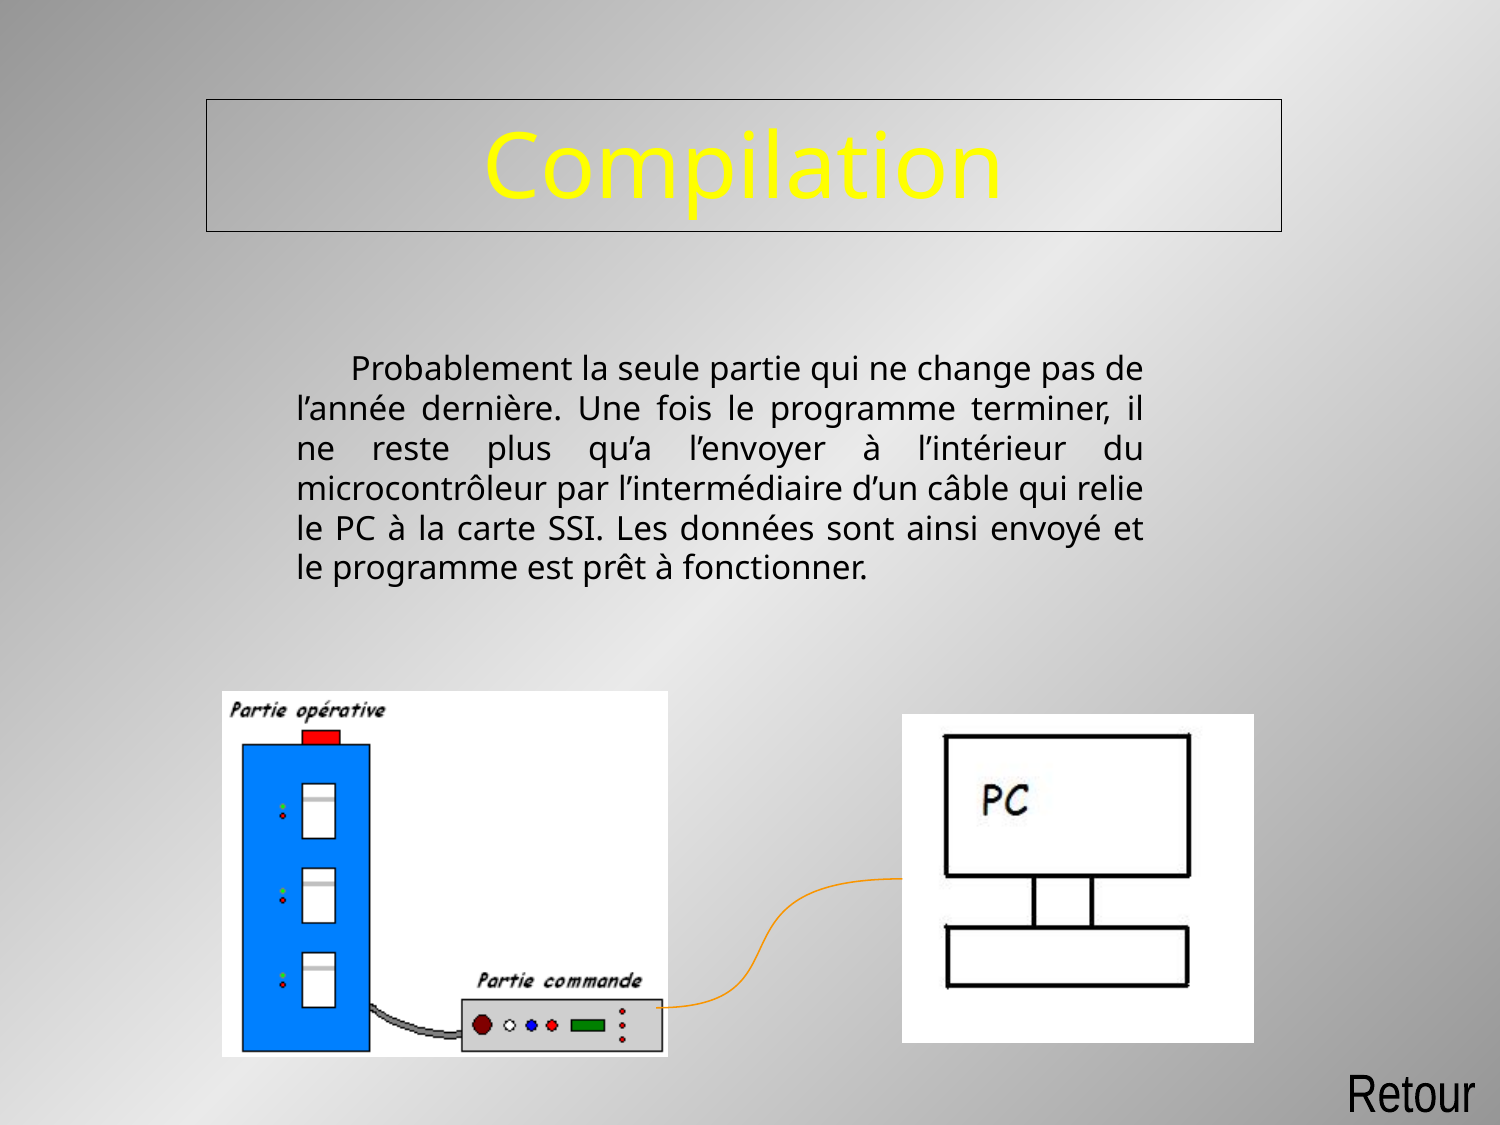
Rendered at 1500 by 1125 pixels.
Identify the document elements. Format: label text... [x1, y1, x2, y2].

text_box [655, 878, 903, 1009]
picture [902, 714, 1255, 1044]
text_box Probablement la seule partie qui ne change pas de l’année dernière. Une fois le programme terminer, il ne reste plus qu’a l’envoyer à l’intérieur du microcontrôleur par l’intermédiaire d’un câble qui relie le PC à la carte SSI. Les données sont ainsi envoyé et le programme est prêt à fonctionner. [281, 339, 1161, 595]
text_box Compilation [206, 99, 1282, 232]
picture [222, 691, 669, 1058]
